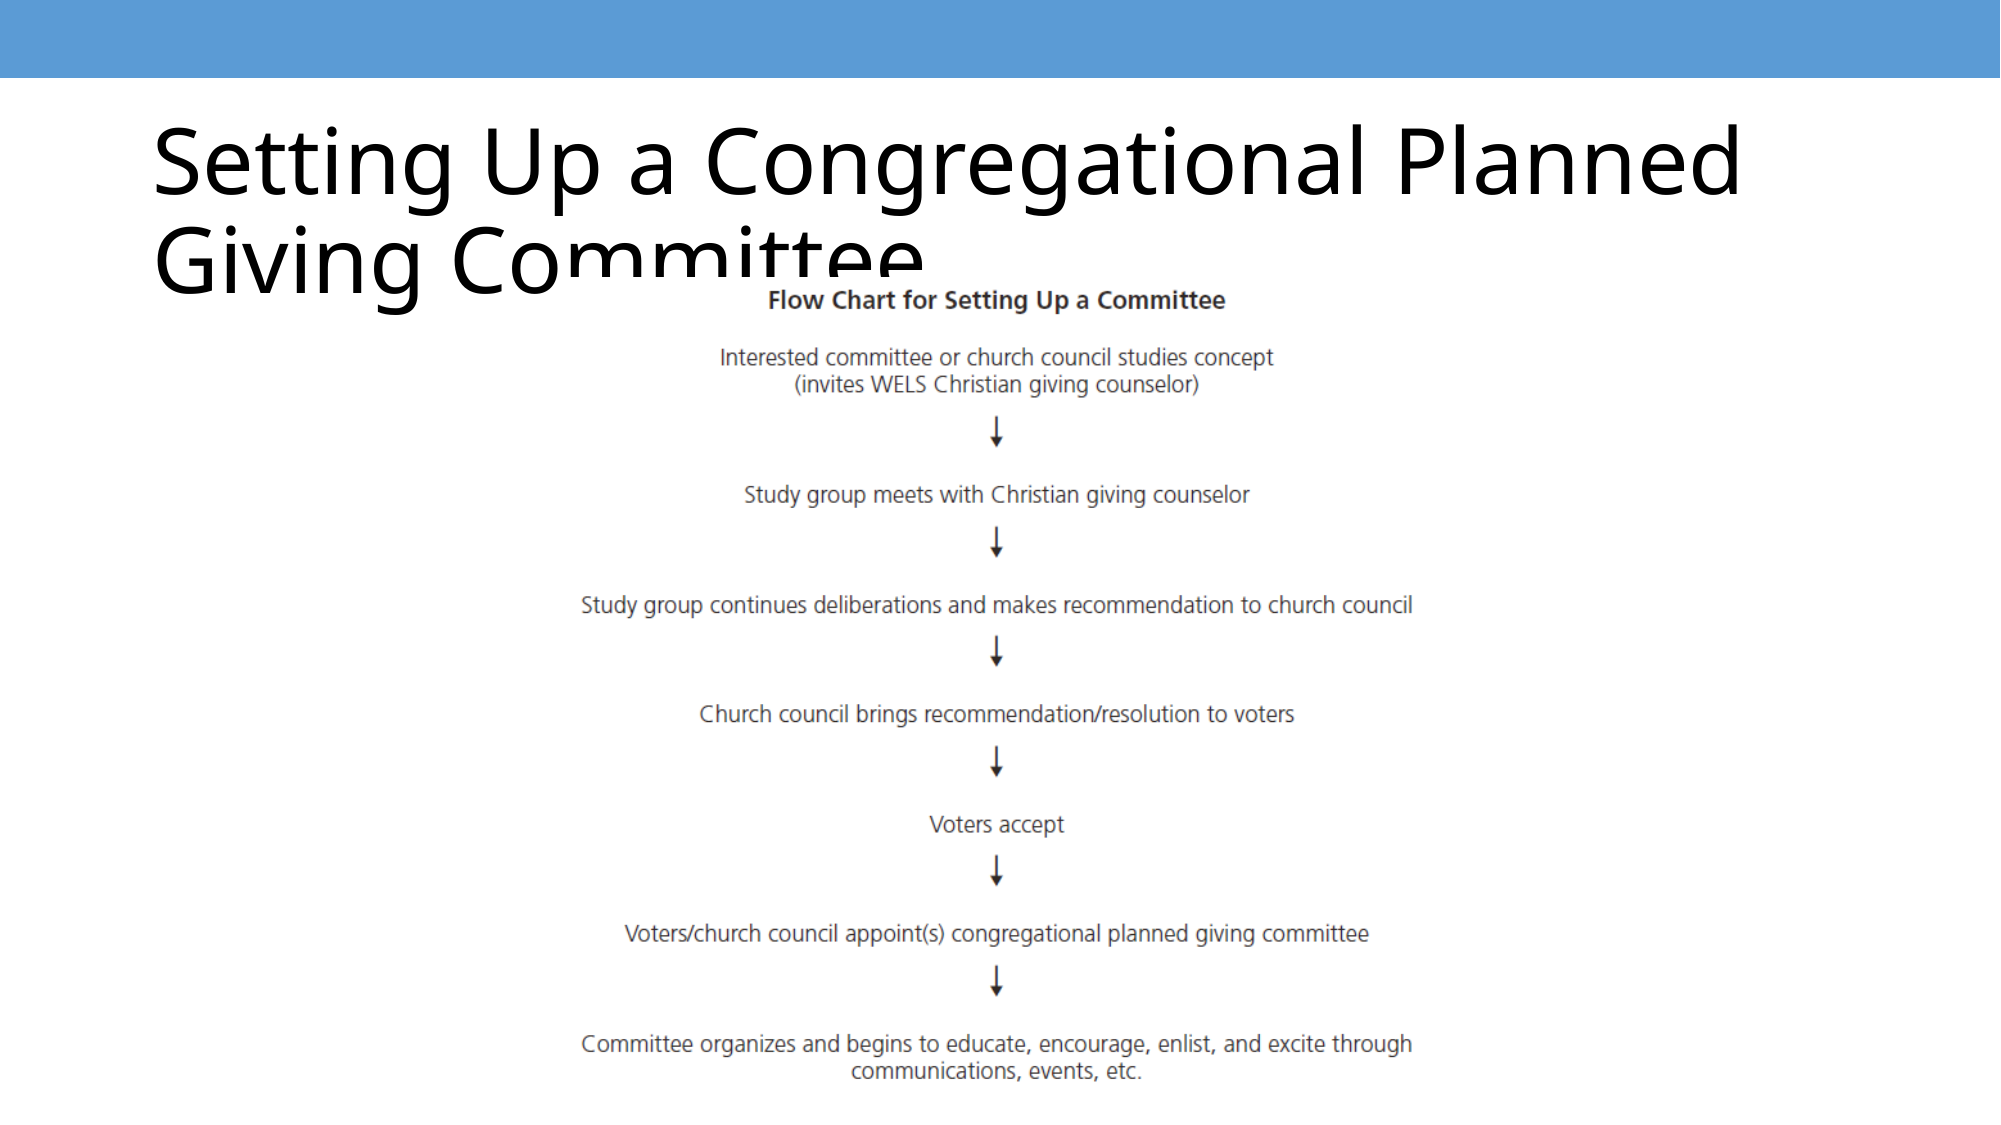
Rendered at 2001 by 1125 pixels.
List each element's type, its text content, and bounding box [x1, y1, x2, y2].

picture [564, 277, 1436, 1097]
title Setting Up a Congregational Planned Giving Committee [137, 105, 1863, 323]
